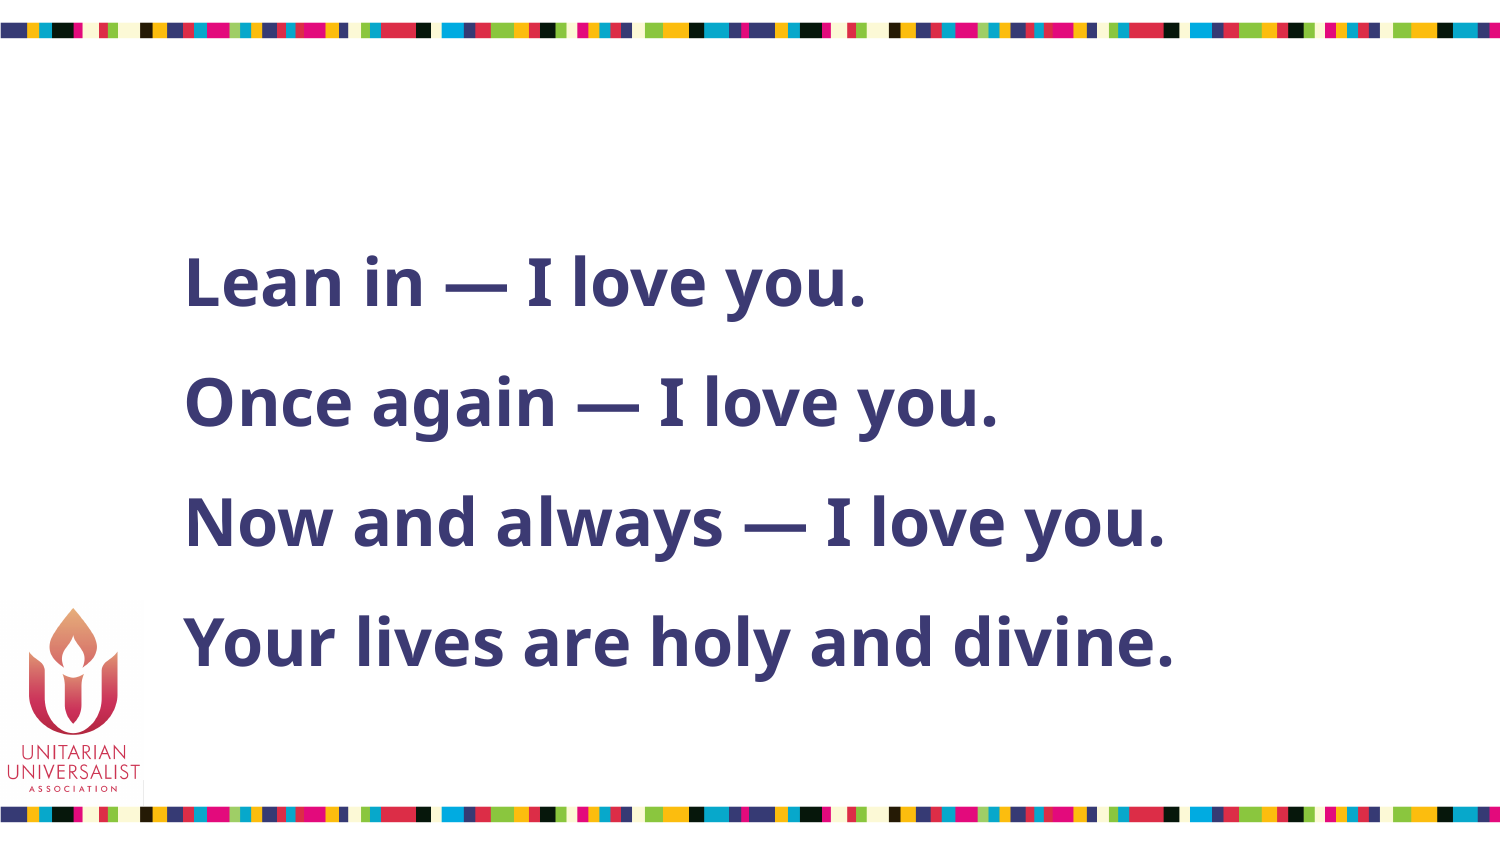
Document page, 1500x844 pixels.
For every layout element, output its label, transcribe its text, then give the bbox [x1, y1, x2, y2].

text_box Lean in — I love you. Once again — I love you. Now and always — I love you. Your lives are holy and divine. [168, 184, 1421, 695]
picture [0, 600, 1500, 824]
picture [0, 22, 1500, 40]
